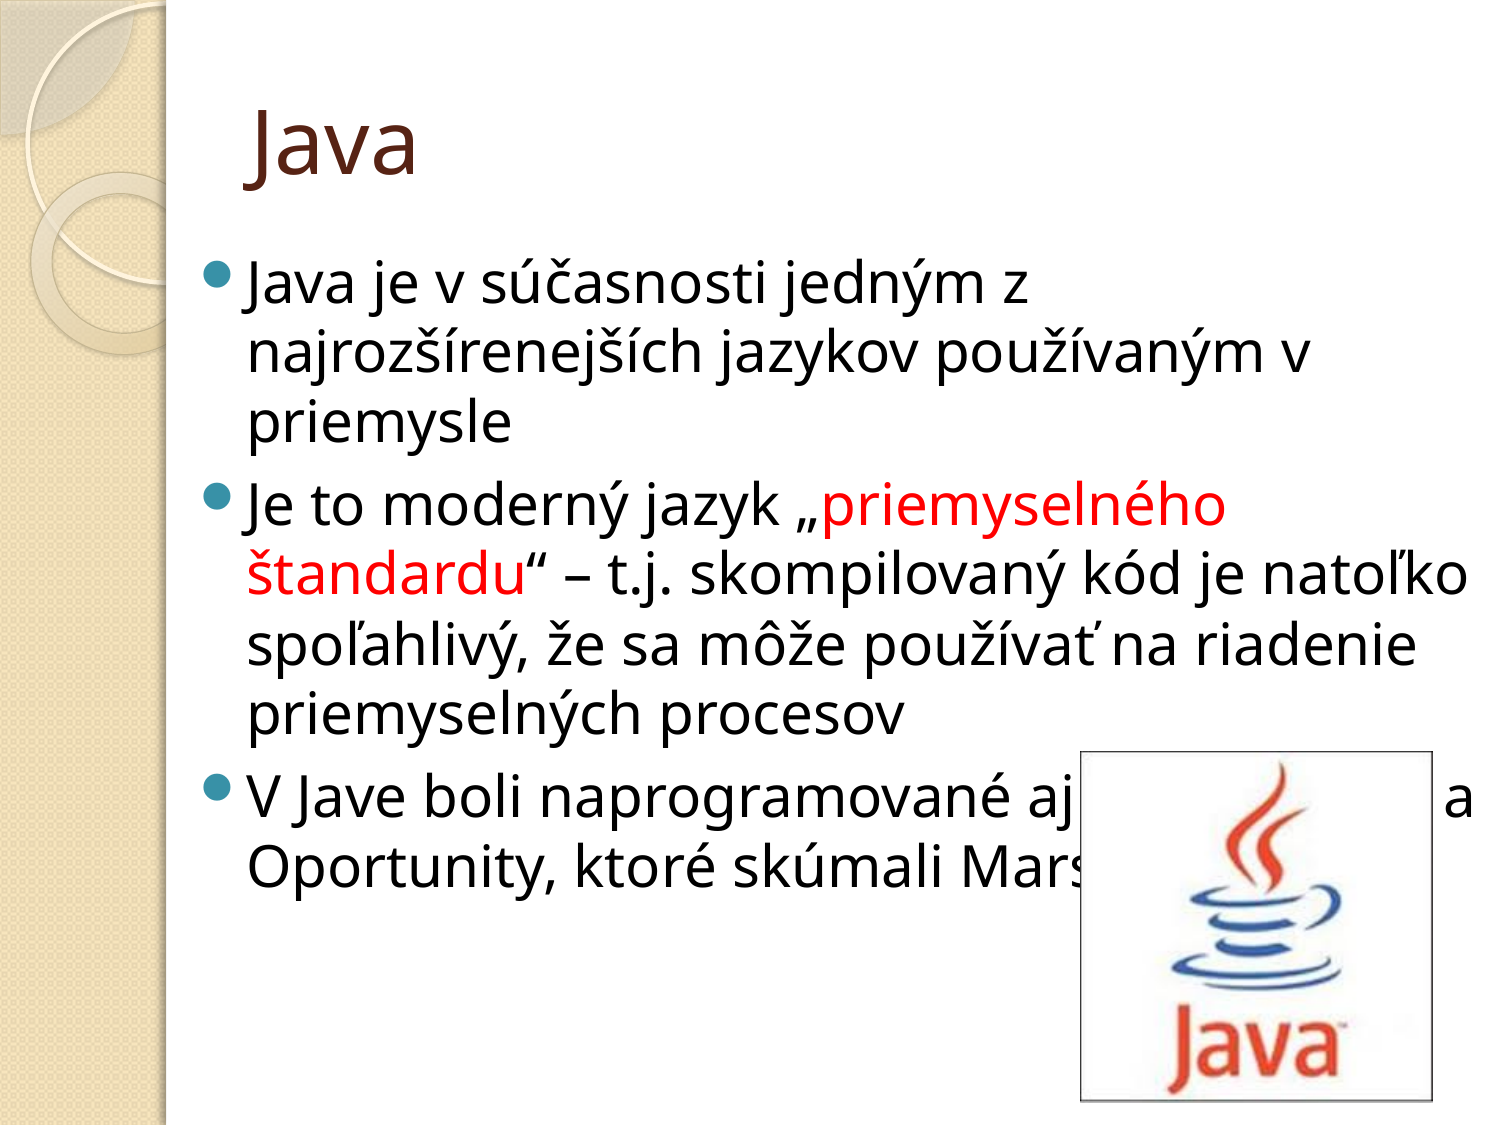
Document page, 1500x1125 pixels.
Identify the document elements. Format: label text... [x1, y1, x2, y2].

title Java [235, 45, 1466, 233]
list Java je v súčasnosti jedným z najrozšírenejších jazykov používaným v priemysle Je to moderný jazyk „priemyselného štandardu“ – t.j. skompilovaný kód je natoľko spoľahlivý, že sa môže používať na riadenie priemyselných procesov V Jave boli naprogramované aj roboty Spirit a Oportunity, ktoré skúmali Mars [171, 237, 1500, 1125]
picture [1080, 751, 1433, 1104]
